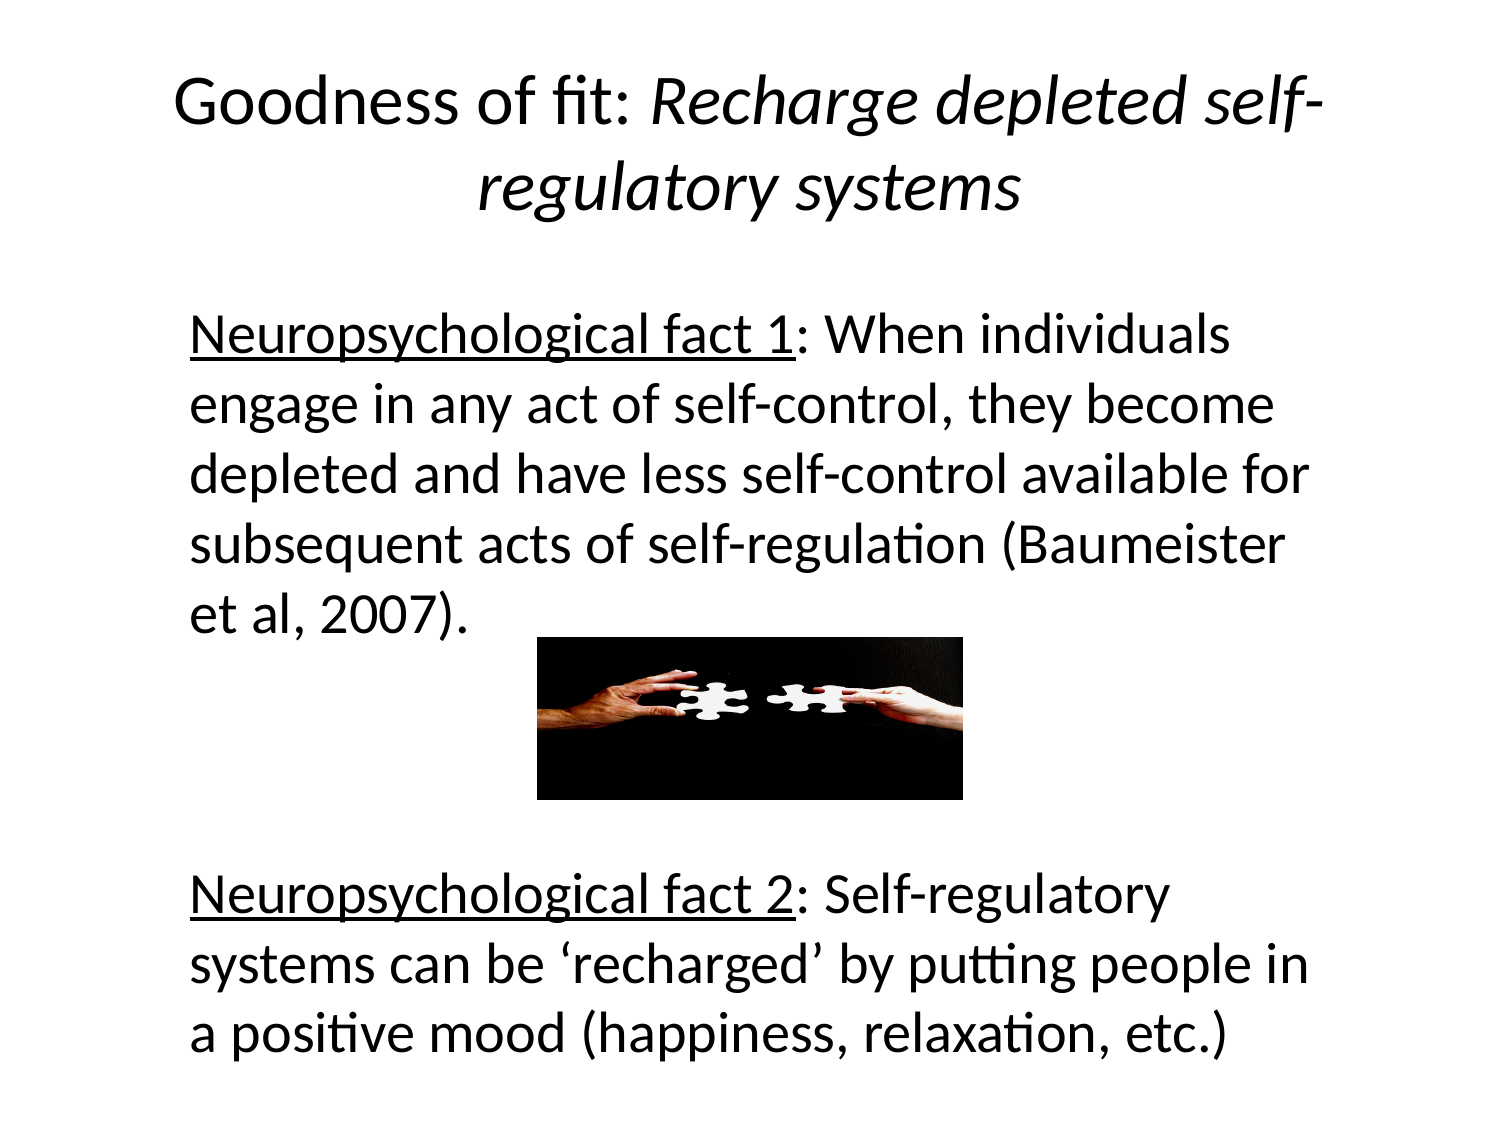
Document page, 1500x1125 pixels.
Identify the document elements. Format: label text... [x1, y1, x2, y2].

picture [537, 637, 963, 801]
title Goodness of fit: Recharge depleted self-regulatory systems [75, 45, 1425, 233]
text_box Neuropsychological fact 1: When individuals engage in any act of self-control, they become depleted and have less self-control available for subsequent acts of self-regulation (Baumeister et al, 2007). Neuropsychological fact 2: Self-regulatory systems can be ‘recharged’ by putting people in a positive mood (happiness, relaxation, etc.) [174, 287, 1363, 1125]
